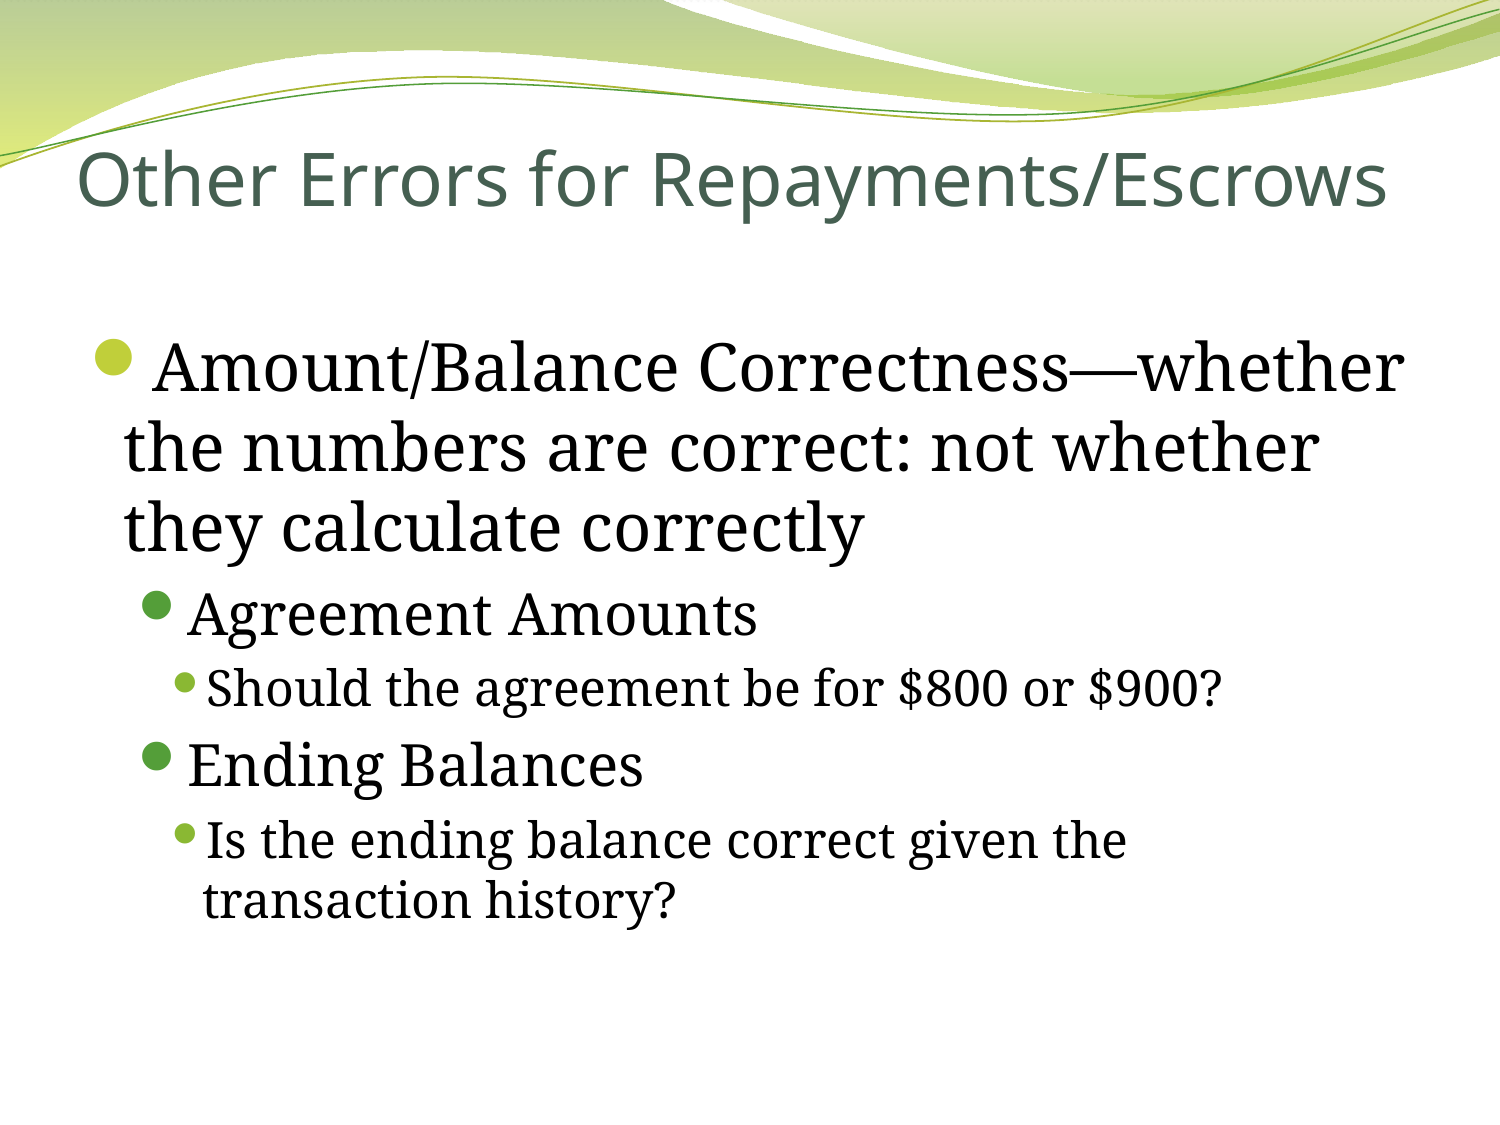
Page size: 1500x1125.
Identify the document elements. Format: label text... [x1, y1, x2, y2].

list Amount/Balance Correctness—whether the numbers are correct: not whether they calculate correctly Agreement Amounts Should the agreement be for $800 or $900? Ending Balances Is the ending balance correct given the transaction history? [75, 317, 1425, 1038]
title Other Errors for Repayments/Escrows [75, 115, 1425, 222]
